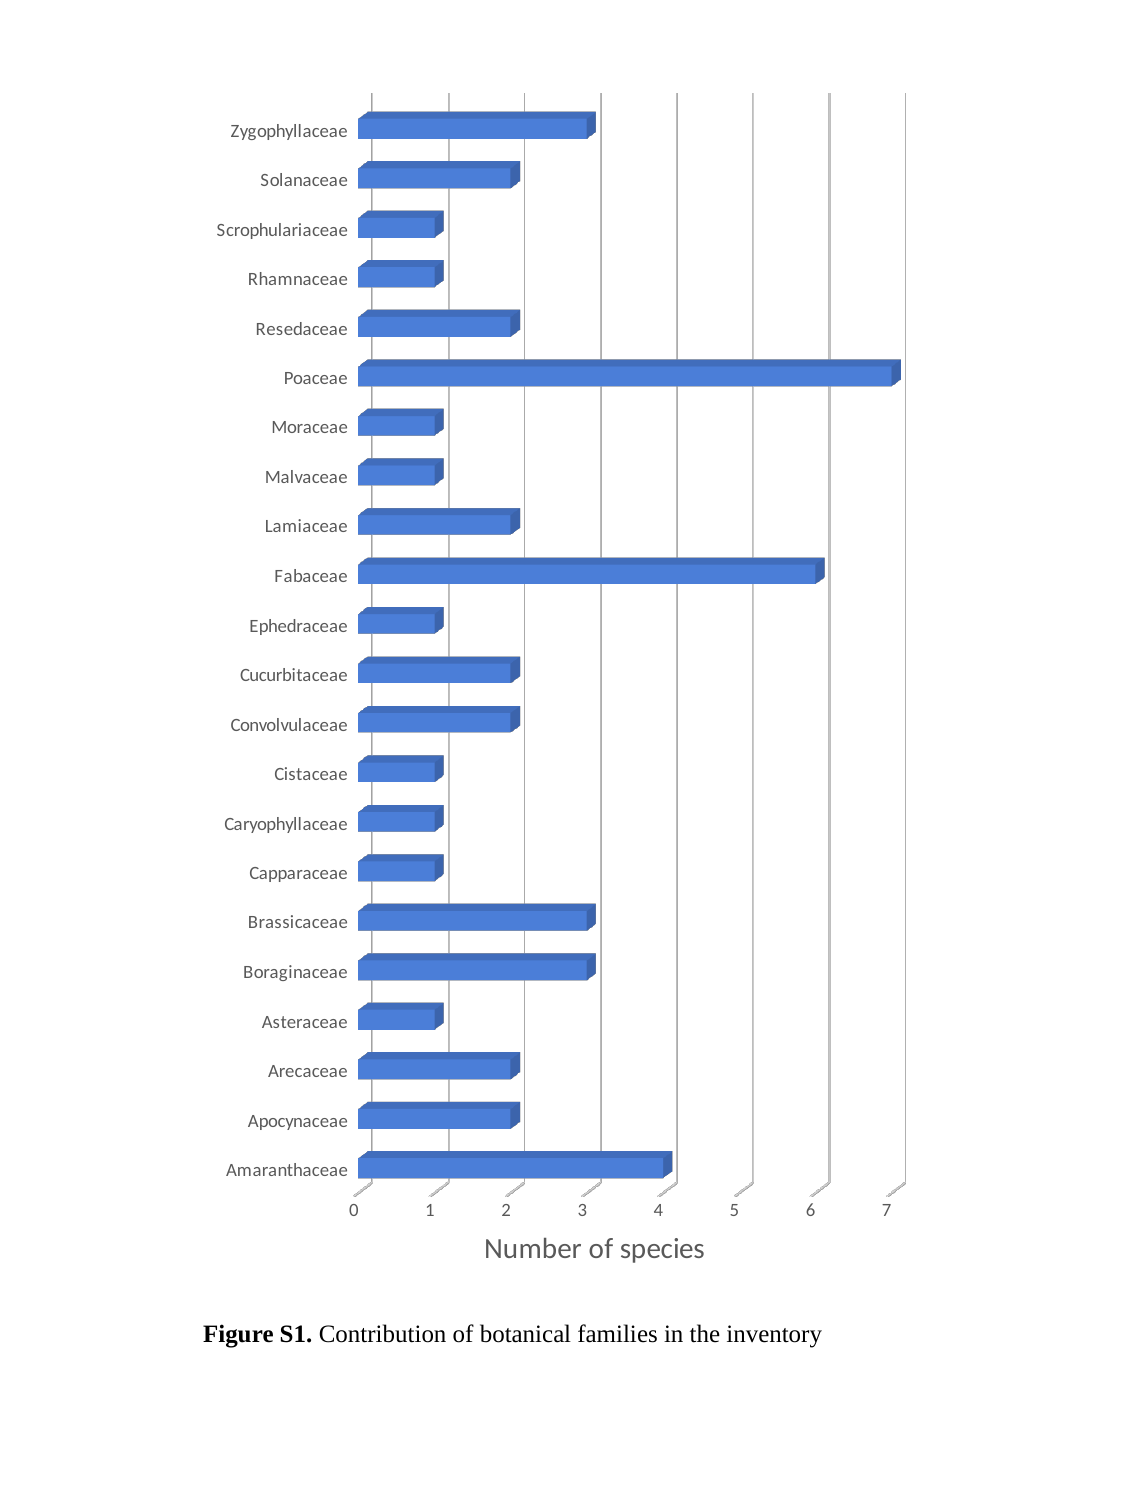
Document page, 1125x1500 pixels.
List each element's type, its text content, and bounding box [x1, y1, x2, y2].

chart [188, 55, 937, 1285]
text_box Figure S1. Contribution of botanical families in the inventory [188, 1310, 937, 1356]
